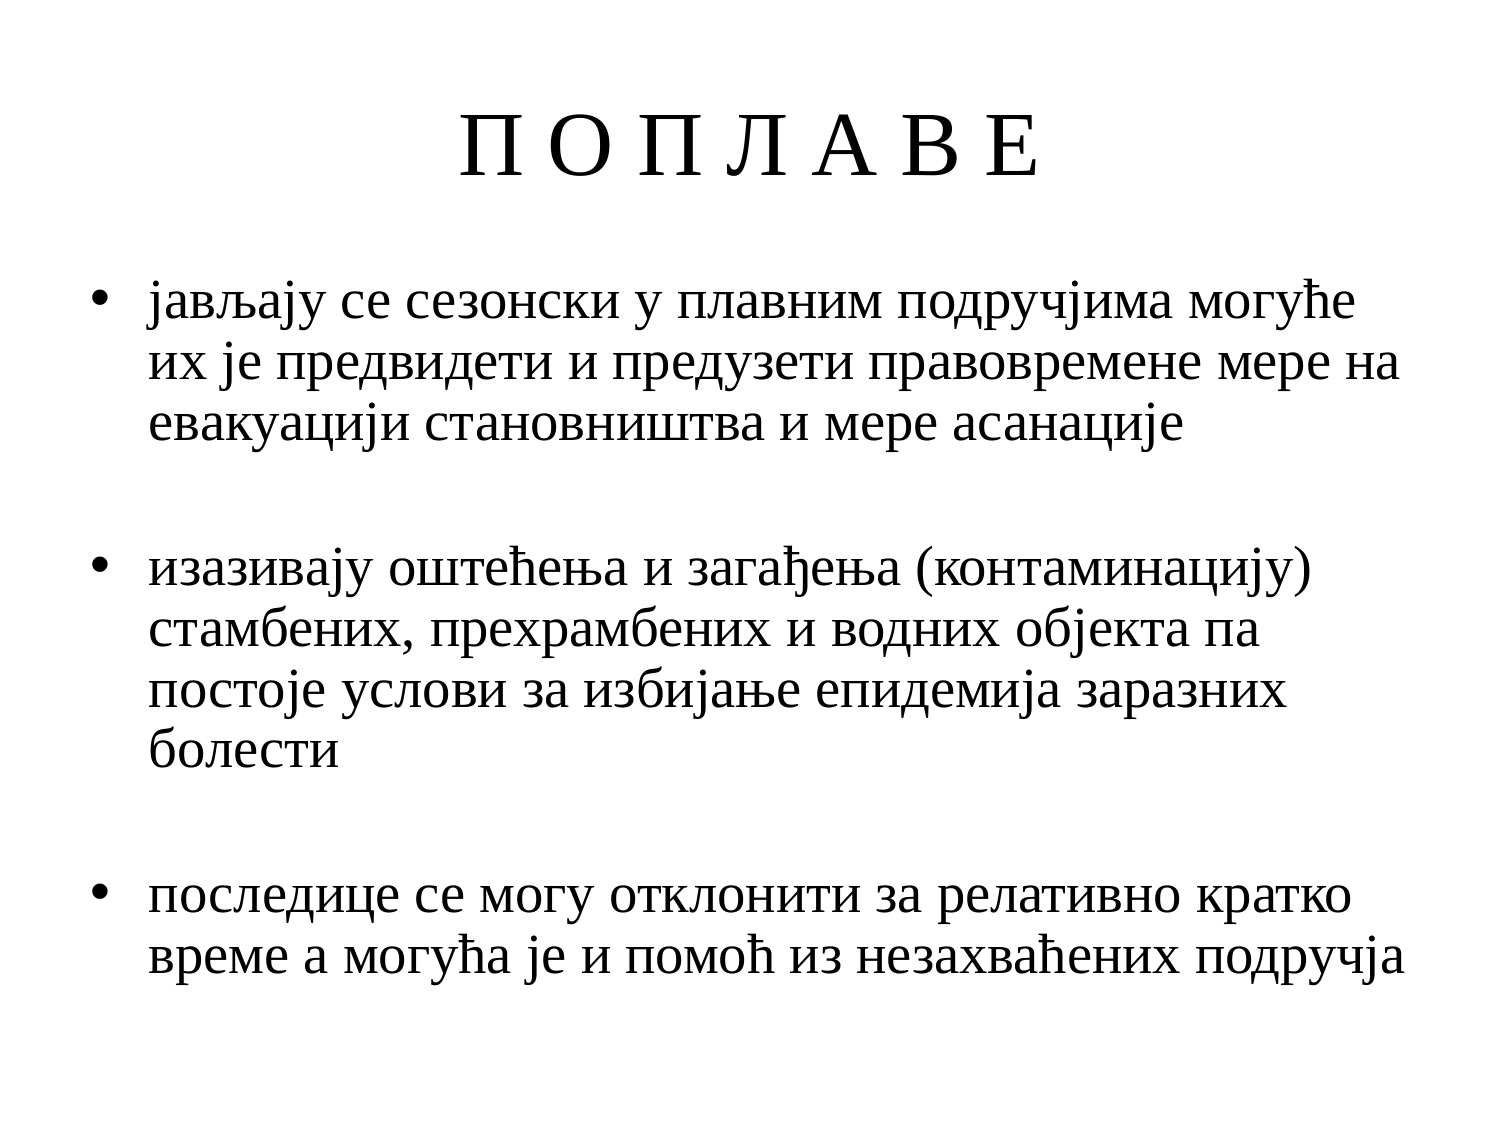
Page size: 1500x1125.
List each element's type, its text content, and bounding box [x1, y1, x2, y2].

title П О П Л А В Е [75, 45, 1425, 233]
list јављају се сезонски у плавним подручјима могуће их је предвидети и предузети правовремене мере на евакуацији становништва и мере асанације изазивају оштећења и загађења (контаминацију) стамбених, прехрамбених и водних објекта па постоје услови за избијање епидемија заразних болести последице се могу отклонити за релативно кратко време а могућа је и помоћ из незахваћених подручја [75, 262, 1425, 1005]
